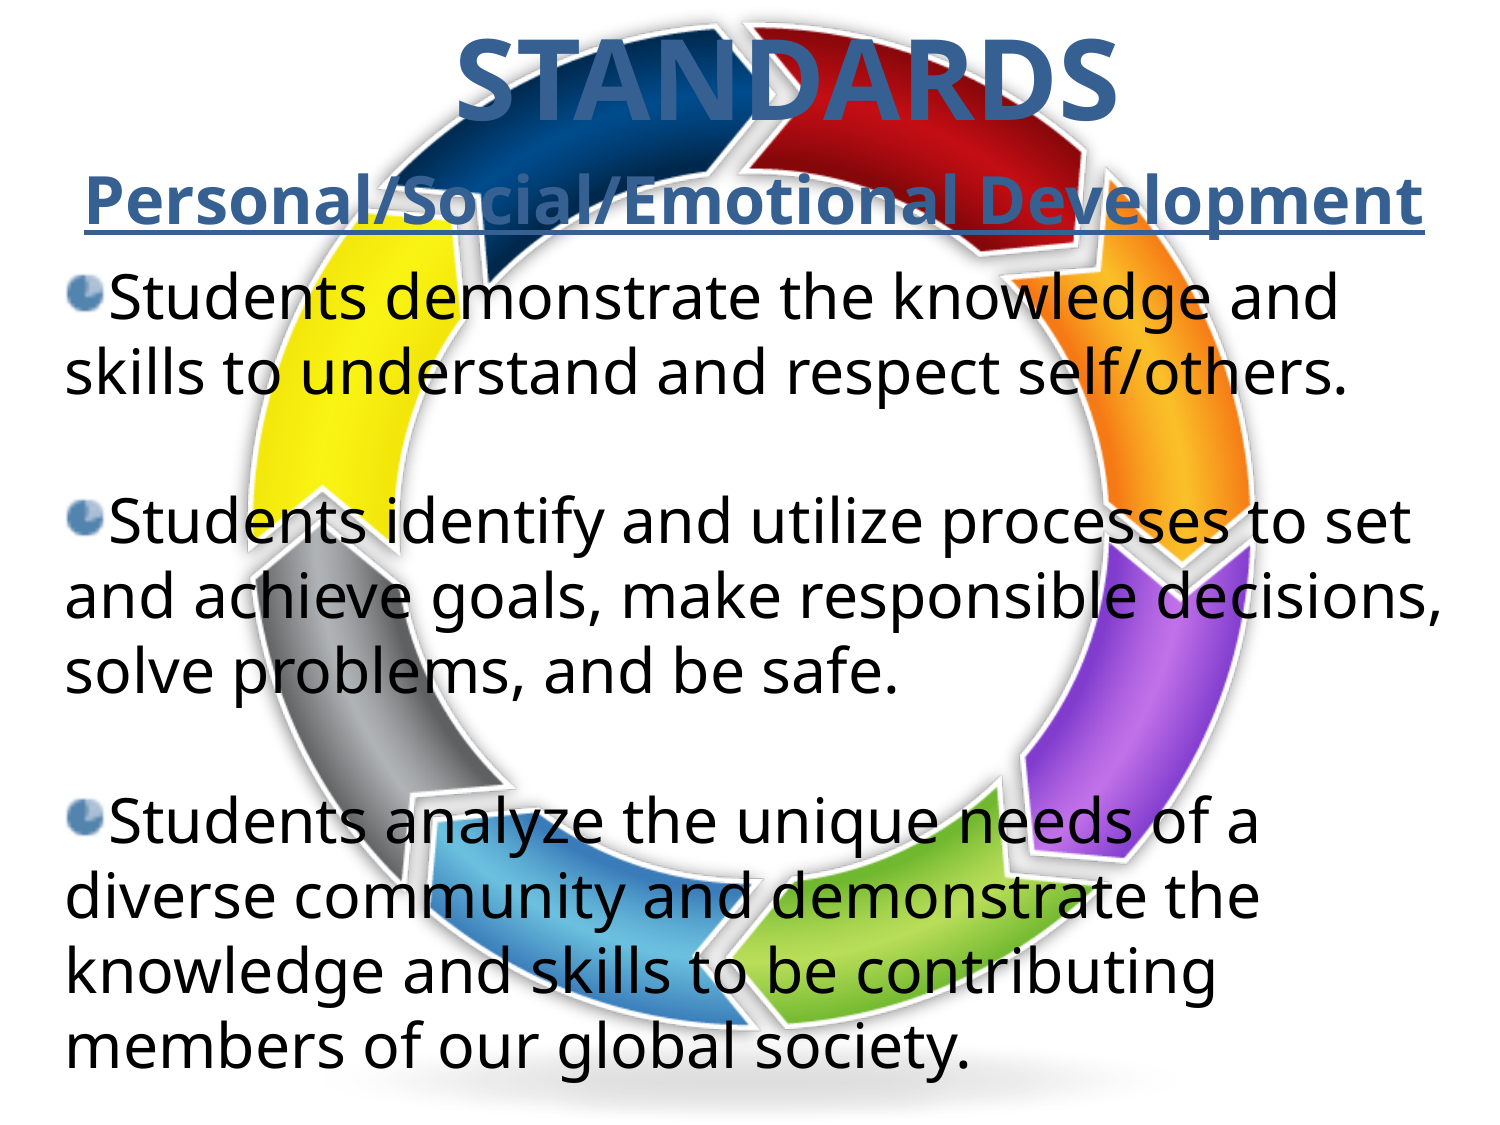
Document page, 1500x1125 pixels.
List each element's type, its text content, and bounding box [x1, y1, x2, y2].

text_box Students demonstrate the knowledge and skills to understand and respect self/others. Students identify and utilize processes to set and achieve goals, make responsible decisions, solve problems, and be safe. Students analyze the unique needs of a diverse community and demonstrate the knowledge and skills to be contributing members of our global society. [49, 249, 216, 1089]
text_box Students demonstrate the knowledge and skills to understand and respect self/others. Students identify and utilize processes to set and achieve goals, make responsible decisions, solve problems, and be safe. Students analyze the unique needs of a diverse community and demonstrate the knowledge and skills to be contributing members of our global society. [1283, 249, 1463, 1089]
picture [64, 796, 109, 841]
text_box Personal/Social/Emotional Development [68, 150, 216, 246]
picture [64, 272, 109, 317]
picture [64, 497, 109, 541]
picture [221, 0, 1279, 1125]
text_box Personal/Social/Emotional Development [1283, 150, 1440, 246]
